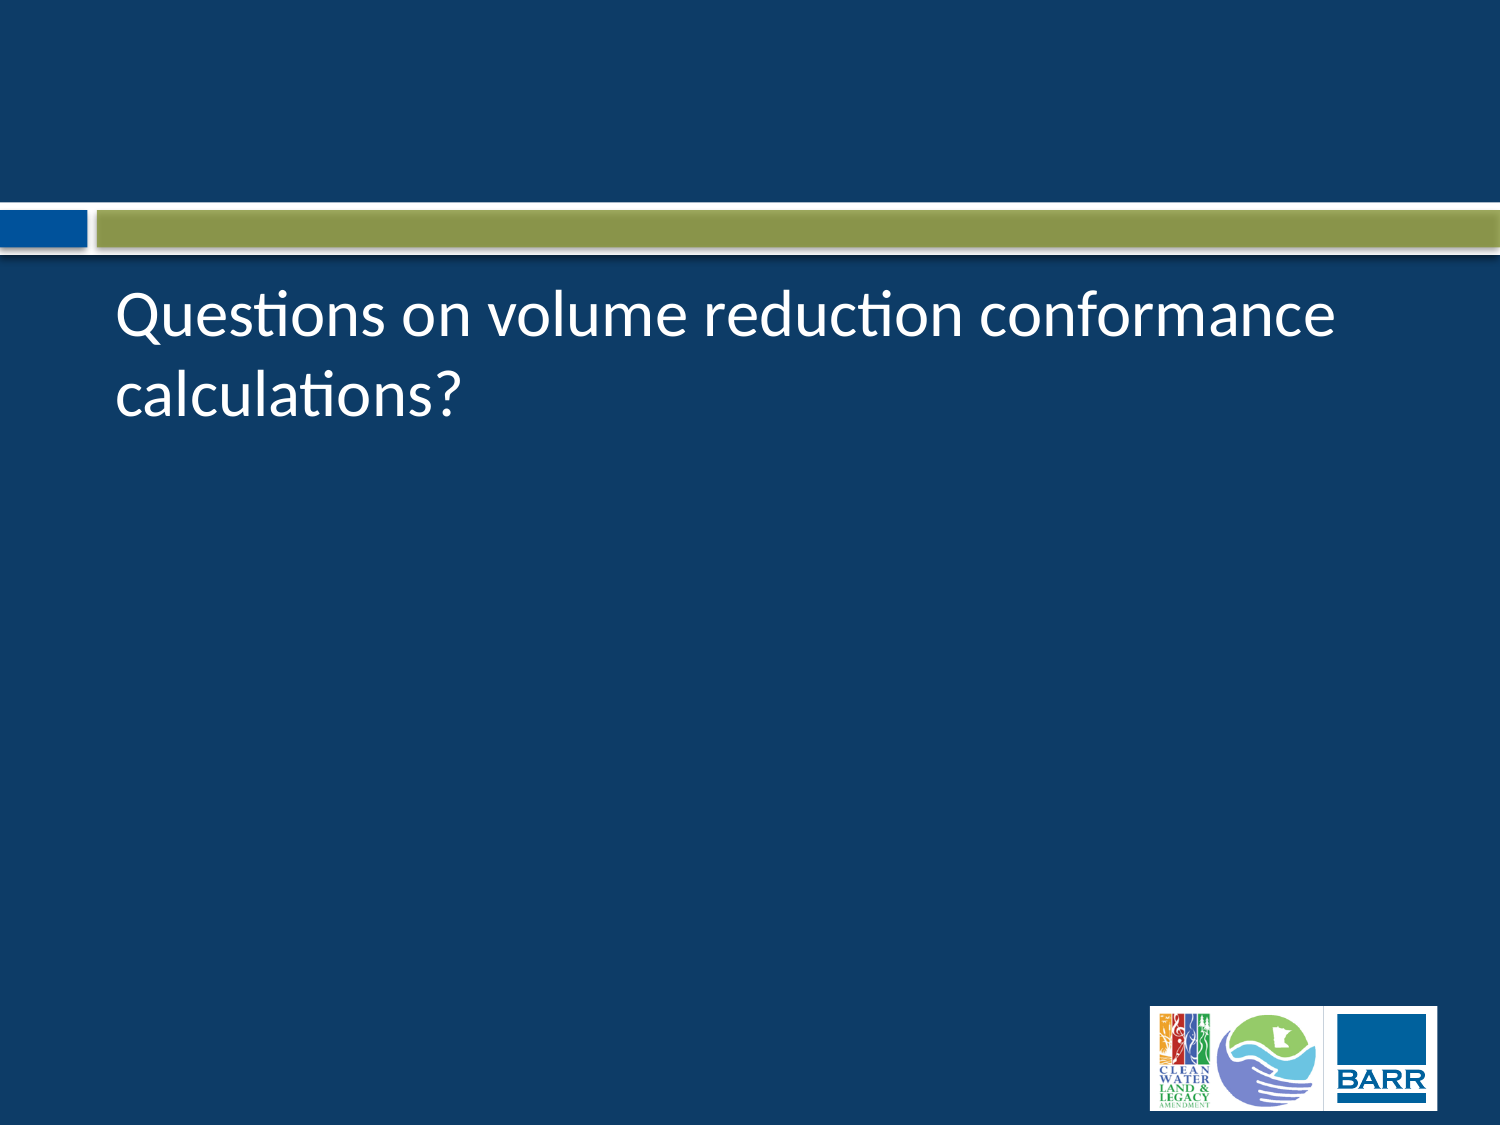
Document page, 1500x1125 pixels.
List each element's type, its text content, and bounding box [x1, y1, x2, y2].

list Questions on volume reduction conformance calculations? [100, 262, 1438, 1000]
picture [1149, 1006, 1323, 1111]
